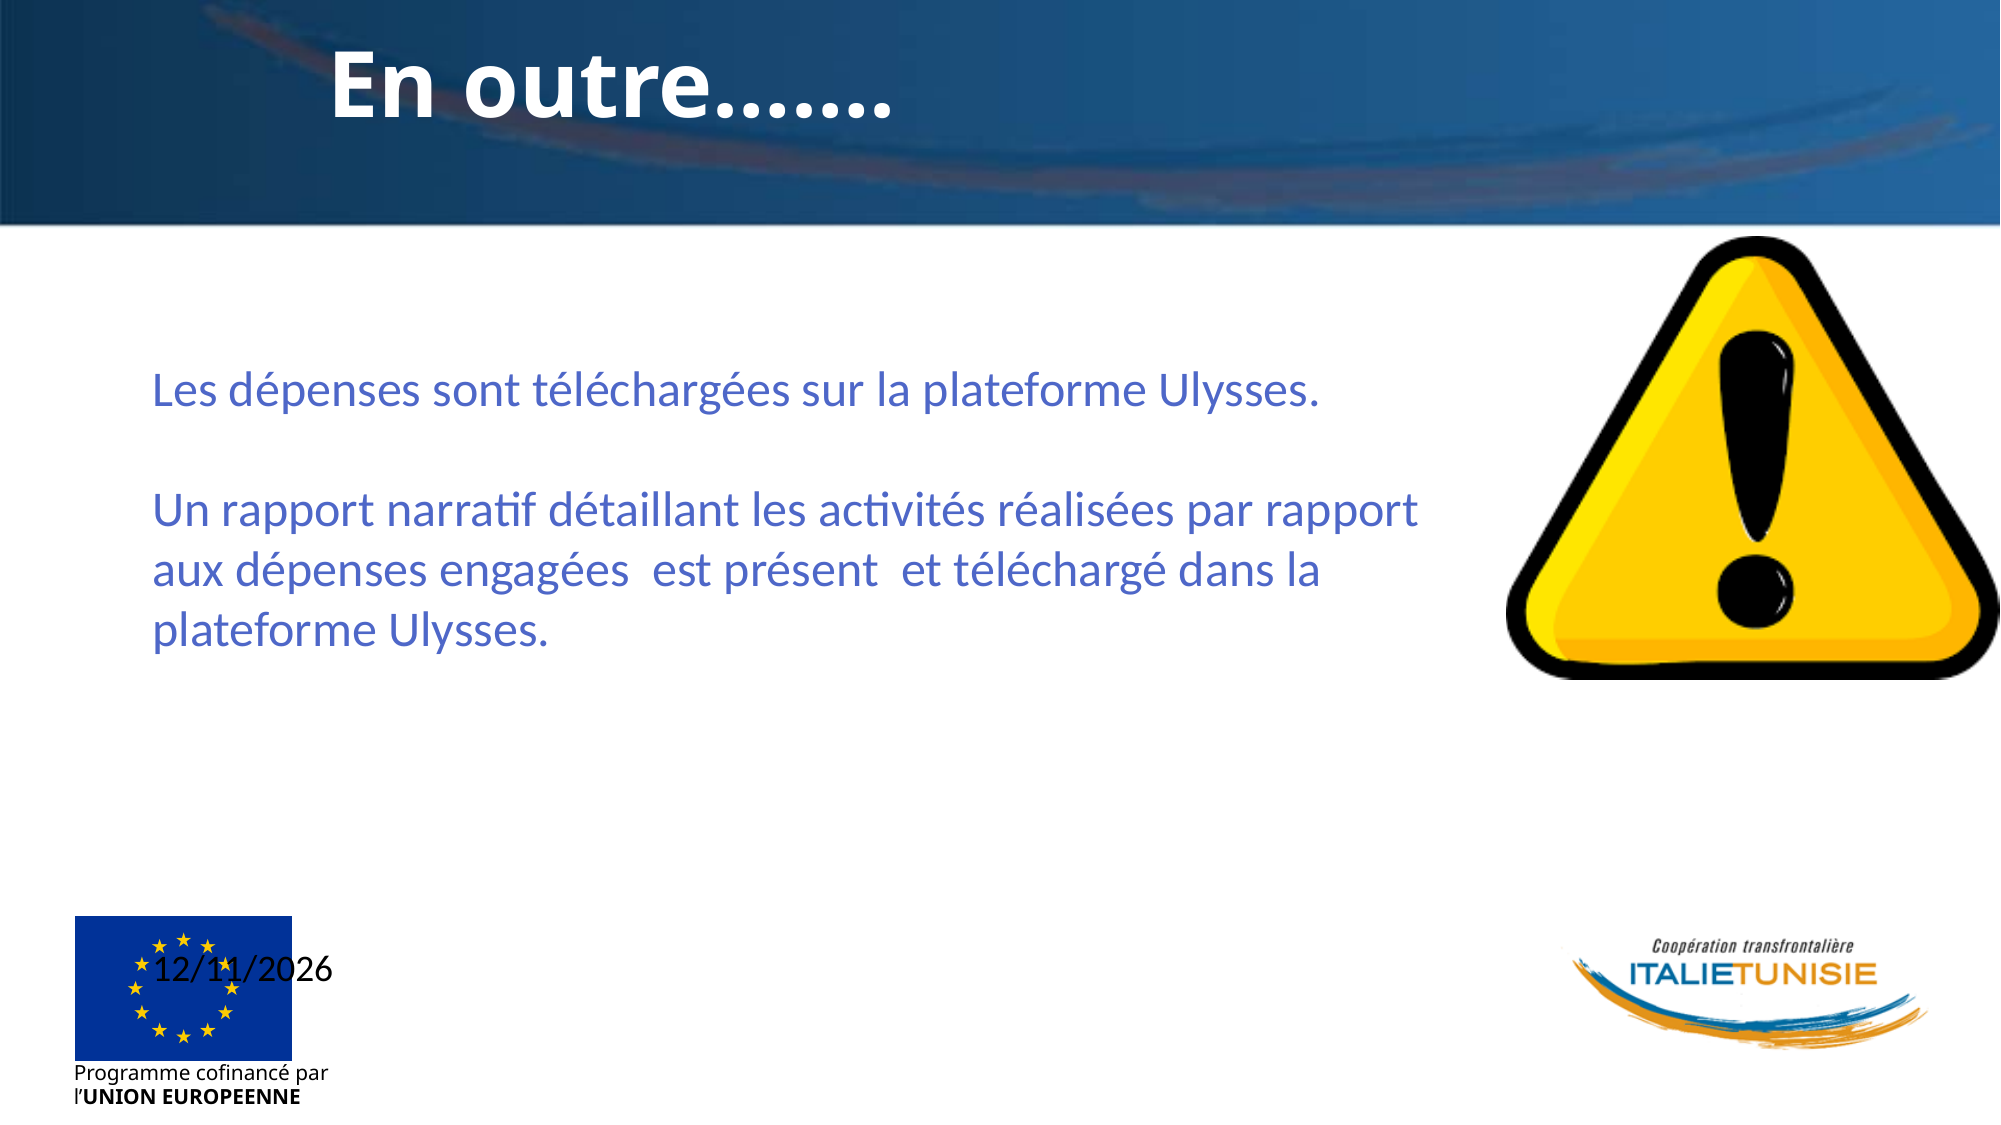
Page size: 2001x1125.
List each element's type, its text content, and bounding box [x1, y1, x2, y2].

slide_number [137, 936, 588, 1103]
picture [0, 0, 2000, 229]
text_box Les dépenses sont téléchargées sur la plateforme Ulysses. Un rapport narratif détaillant les activités réalisées par rapport aux dépenses engagées est présent et téléchargé dans la plateforme Ulysses. [137, 349, 1462, 664]
picture [1559, 894, 1942, 1085]
picture [1506, 236, 2000, 680]
picture [75, 916, 292, 1061]
title En outre……. [312, 30, 1287, 134]
